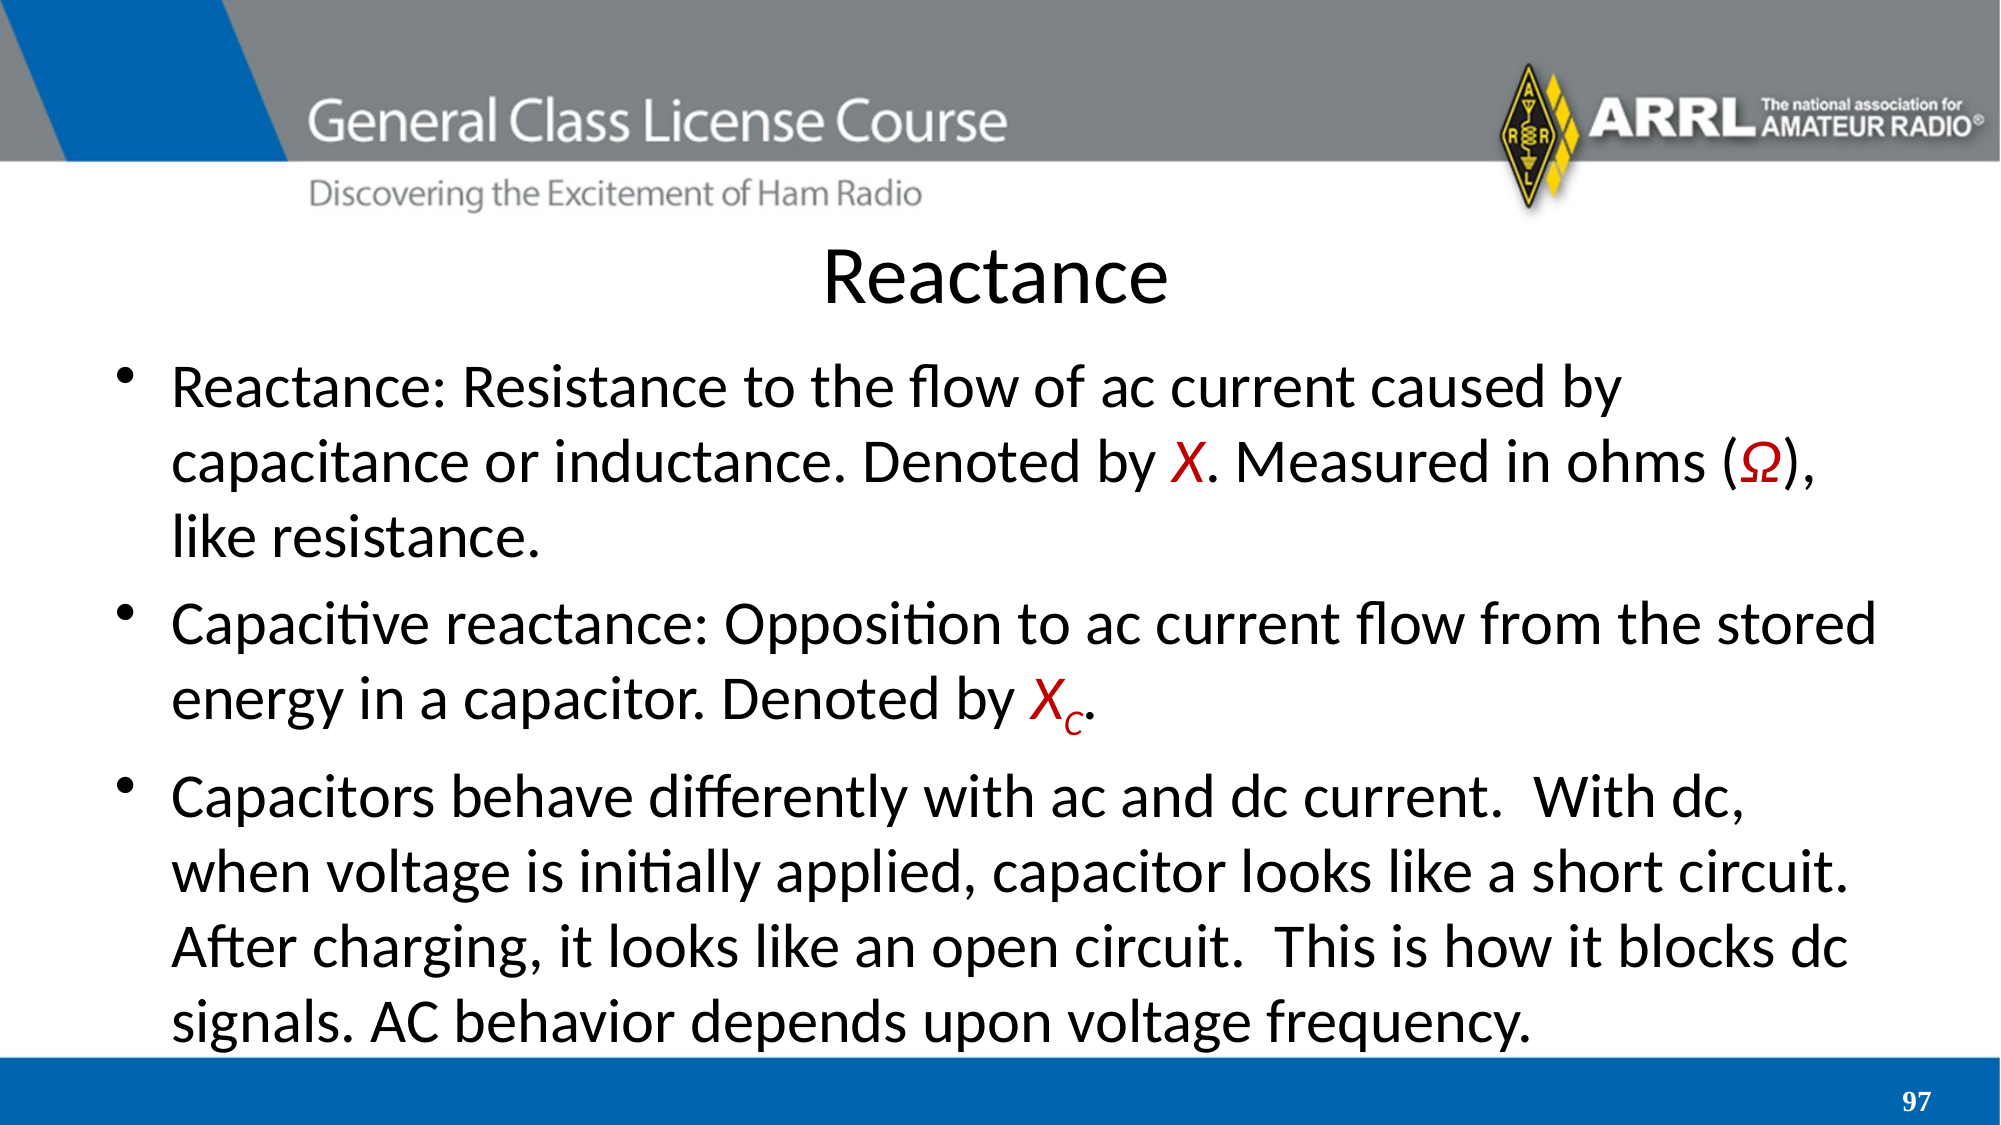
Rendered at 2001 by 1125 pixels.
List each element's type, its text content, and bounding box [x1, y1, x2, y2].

picture [0, 0, 2001, 1125]
list Reactance: Resistance to the flow of ac current caused by capacitance or inductance. Denoted by X. Measured in ohms (Ω), like resistance. Capacitive reactance: Opposition to ac current flow from the stored energy in a capacitor. Denoted by XC. Capacitors behave differently with ac and dc current. With dc, when voltage is initially applied, capacitor looks like a short circuit. After charging, it looks like an open circuit. This is how it blocks dc signals. AC behavior depends upon voltage frequency. [99, 337, 1900, 1050]
title Reactance [96, 212, 1897, 356]
